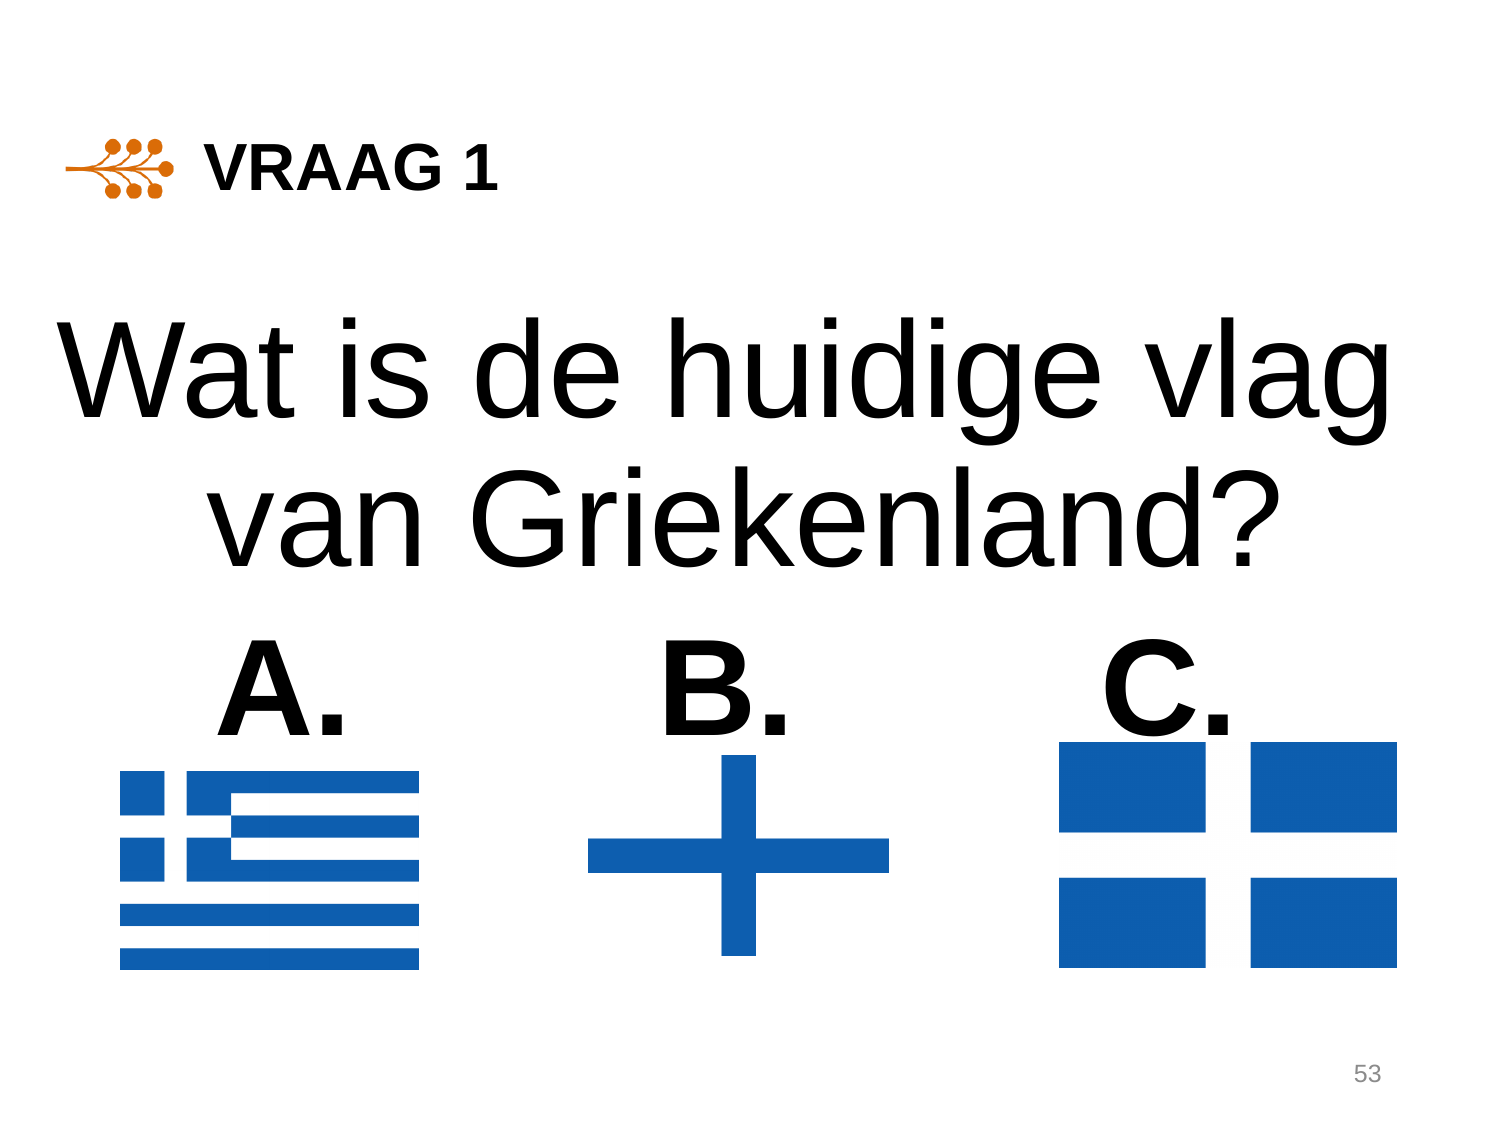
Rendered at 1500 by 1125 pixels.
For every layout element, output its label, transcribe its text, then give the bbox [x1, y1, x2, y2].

picture [120, 771, 419, 971]
list Wat is de huidige vlag van Griekenland? A. B. C. [14, 291, 1440, 1006]
picture [65, 138, 174, 199]
picture [1059, 742, 1397, 968]
picture [588, 755, 889, 956]
title Vraag 1 [188, 59, 1397, 278]
slide_number 53 [1059, 1042, 1397, 1103]
